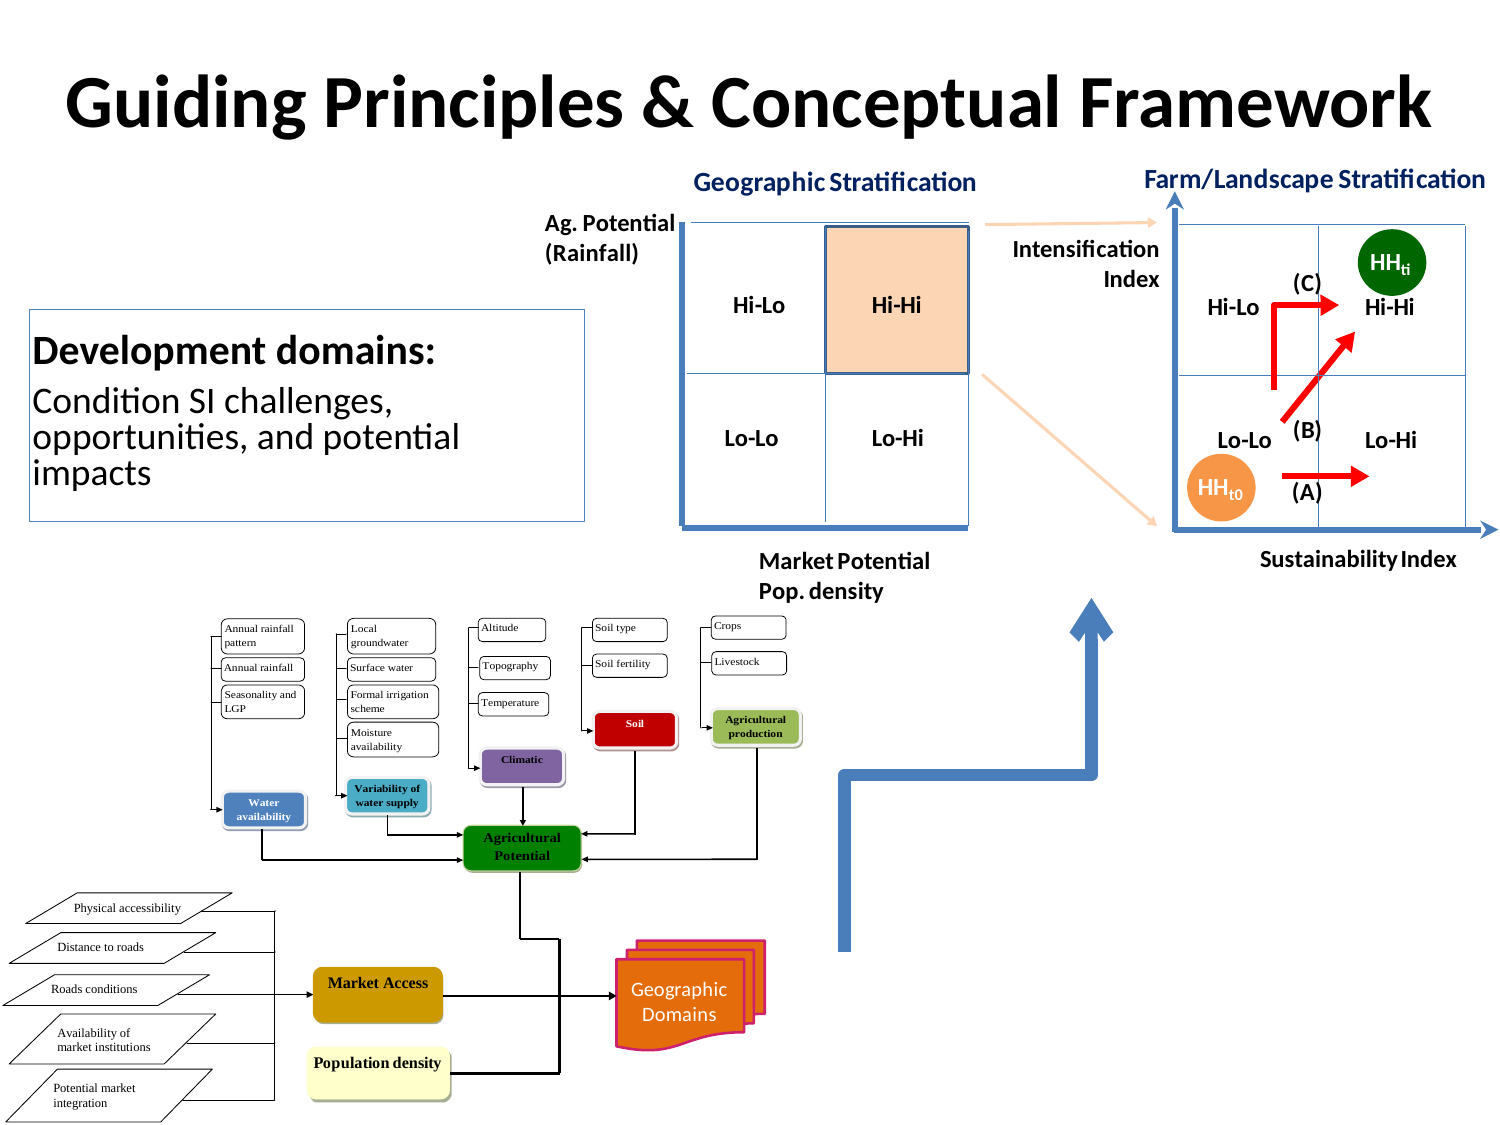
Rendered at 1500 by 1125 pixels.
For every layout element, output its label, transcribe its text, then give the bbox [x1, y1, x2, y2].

picture [0, 614, 804, 1123]
list Development domains: Condition SI challenges, opportunities, and potential impacts [29, 309, 524, 522]
title Guiding Principles & Conceptual Framework [0, 3, 1500, 191]
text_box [790, 651, 1146, 899]
picture [529, 152, 1500, 612]
